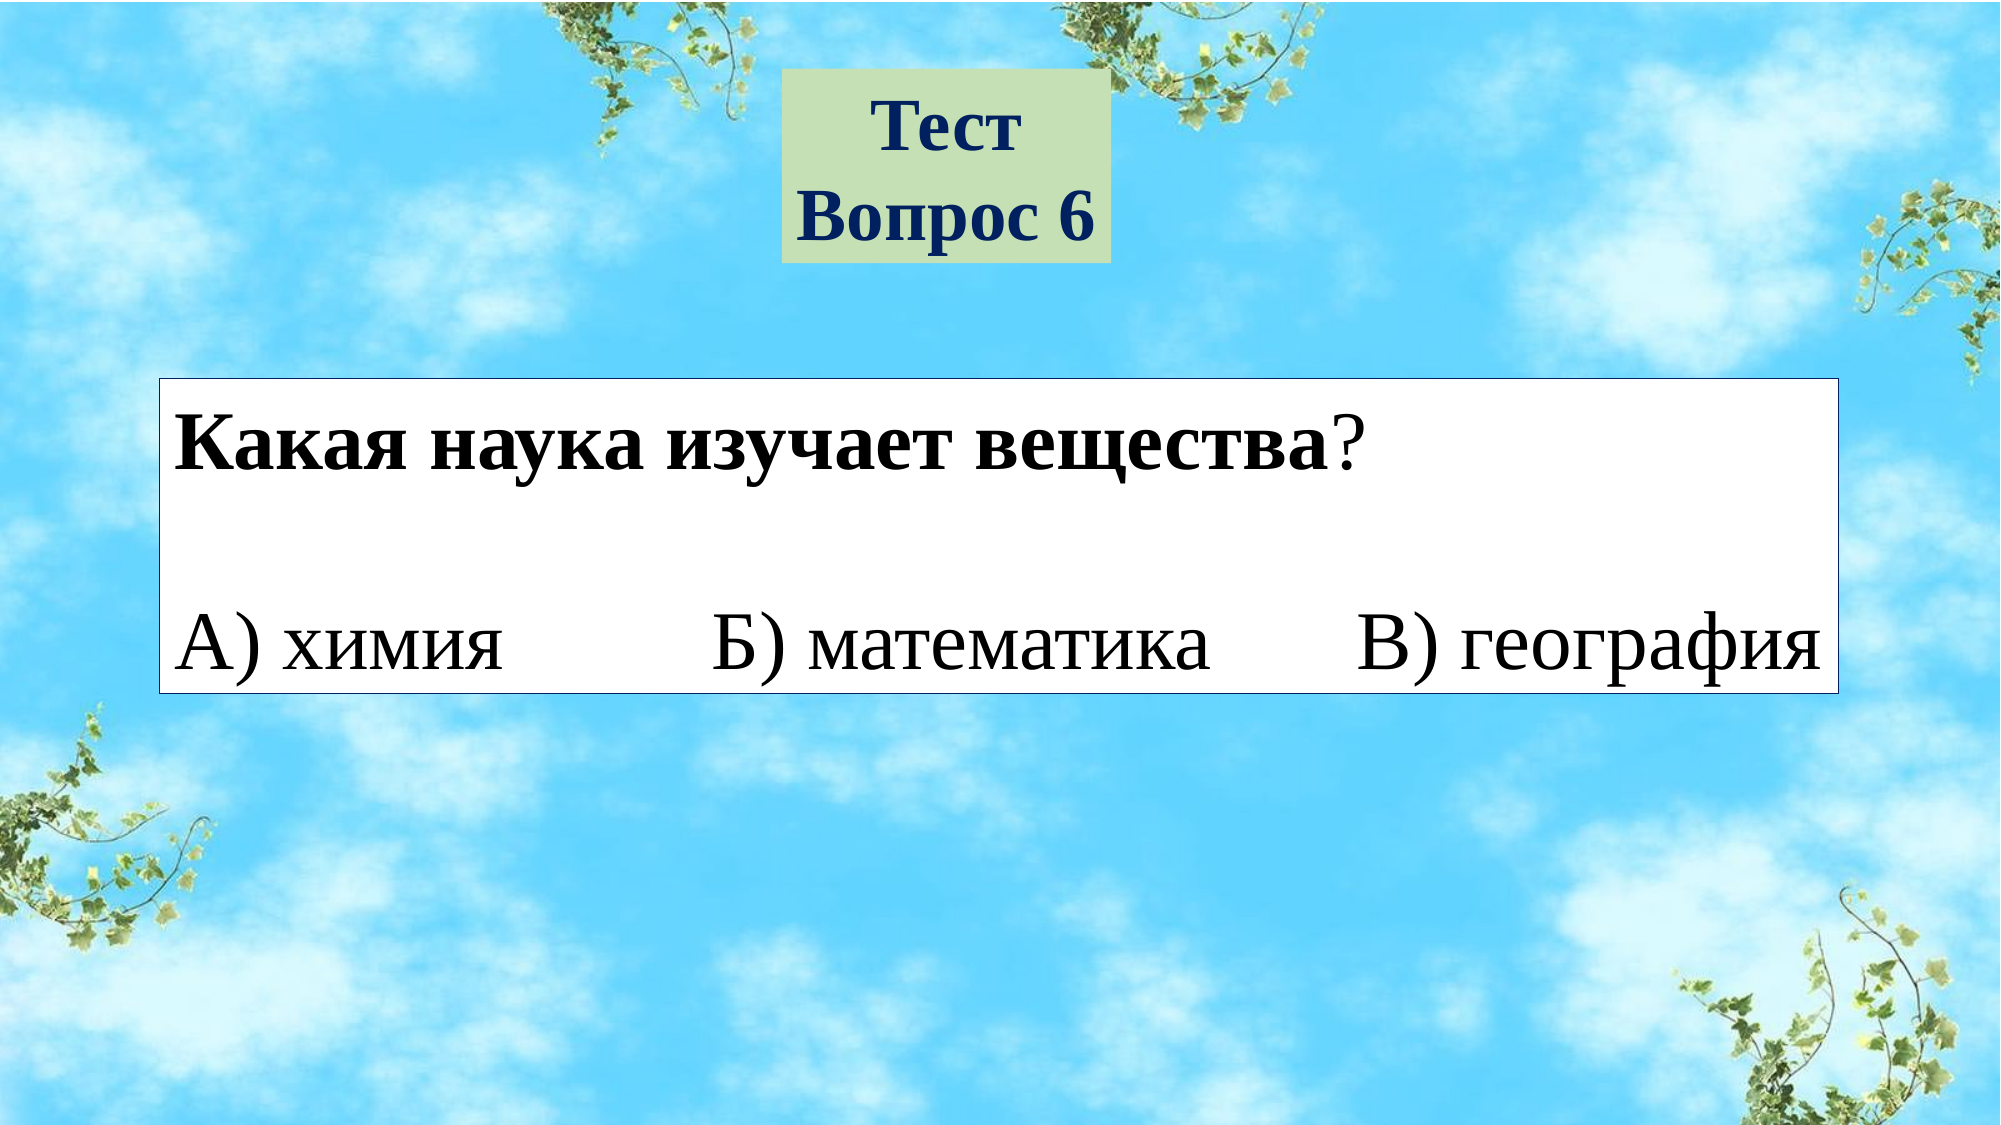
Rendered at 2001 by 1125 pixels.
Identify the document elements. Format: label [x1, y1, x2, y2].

list [0, 2, 2000, 1125]
